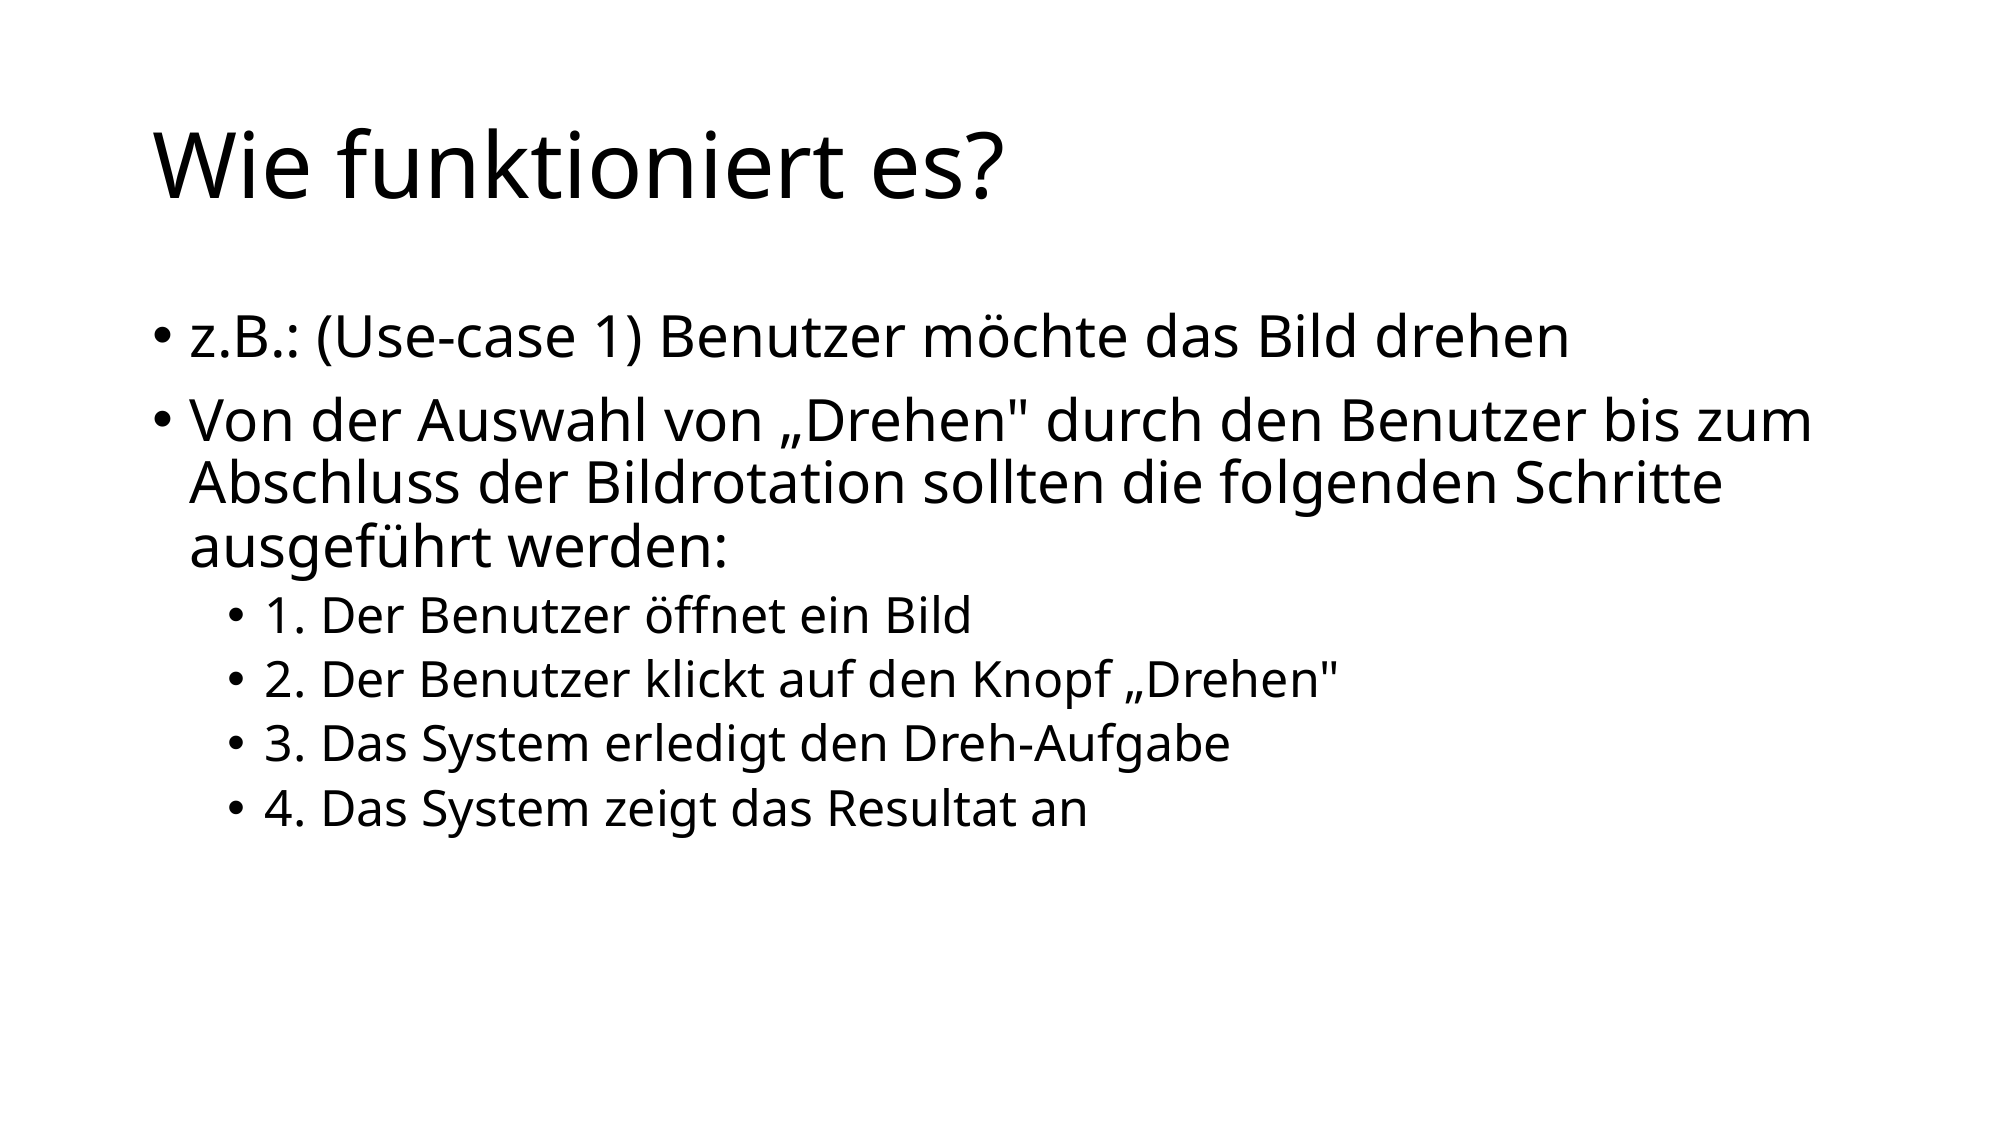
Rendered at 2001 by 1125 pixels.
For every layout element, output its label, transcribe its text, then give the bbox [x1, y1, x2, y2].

list z.B.: (Use-case 1) Benutzer möchte das Bild drehen Von der Auswahl von „Drehen" durch den Benutzer bis zum Abschluss der Bildrotation sollten die folgenden Schritte ausgeführt werden: 1. Der Benutzer öffnet ein Bild 2. Der Benutzer klickt auf den Knopf „Drehen" 3. Das System erledigt den Dreh-Aufgabe 4. Das System zeigt das Resultat an [137, 299, 1863, 1014]
title Wie funktioniert es? [137, 59, 1863, 278]
